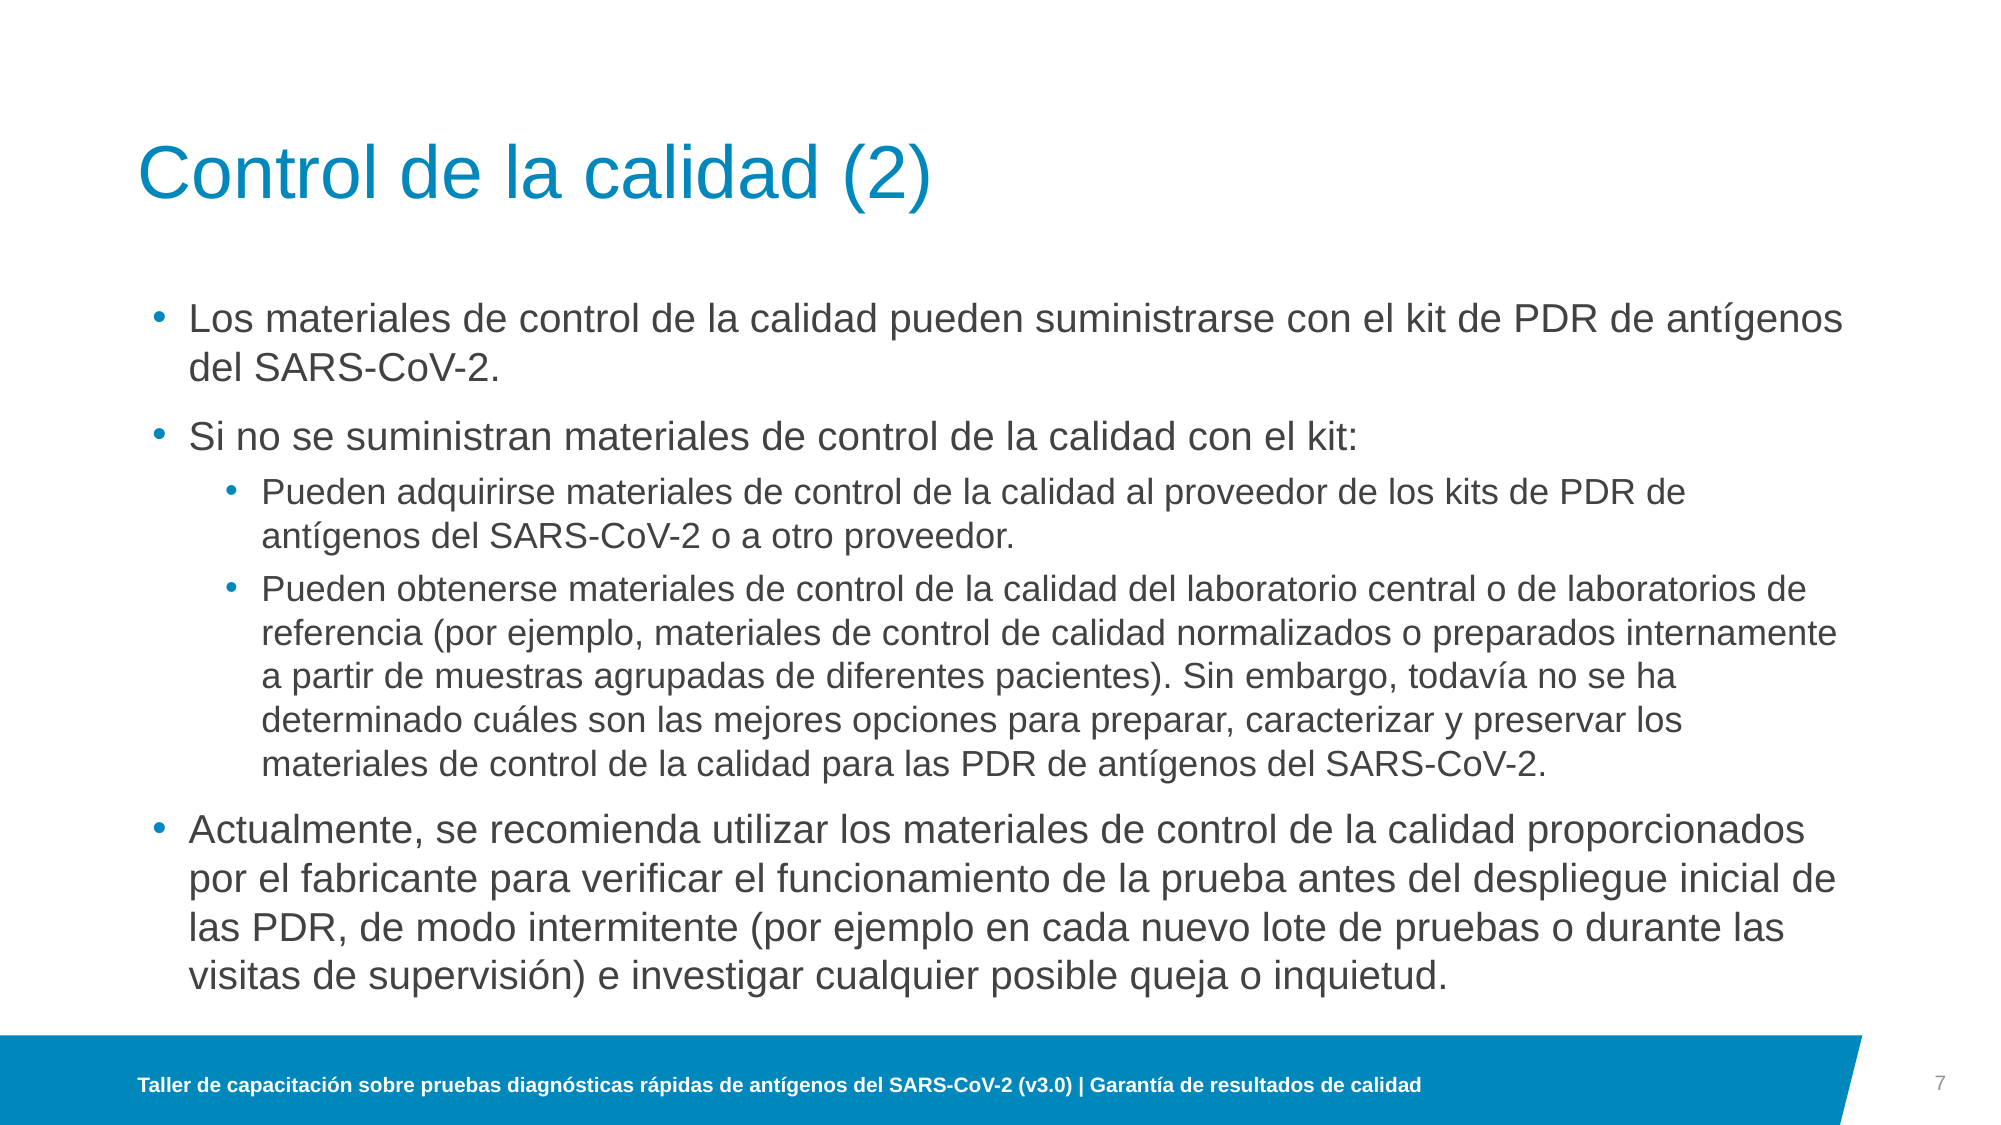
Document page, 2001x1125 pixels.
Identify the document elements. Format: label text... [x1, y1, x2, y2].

list Los materiales de control de la calidad pueden suministrarse con el kit de PDR de antígenos del SARS-CoV-2. Si no se suministran materiales de control de la calidad con el kit: Pueden adquirirse materiales de control de la calidad al proveedor de los kits de PDR de antígenos del SARS-CoV-2 o a otro proveedor. Pueden obtenerse materiales de control de la calidad del laboratorio central o de laboratorios de referencia (por ejemplo, materiales de control de calidad normalizados o preparados internamente a partir de muestras agrupadas de diferentes pacientes). Sin embargo, todavía no se ha determinado cuáles son las mejores opciones para preparar, caracterizar y preservar los materiales de control de la calidad para las PDR de antígenos del SARS-CoV-2. Actualmente, se recomienda utilizar los materiales de control de la calidad proporcionados por el fabricante para verificar el funcionamiento de la prueba antes del despliegue inicial de las PDR, de modo intermitente (por ejemplo en cada nuevo lote de pruebas o durante las visitas de supervisión) e investigar cualquier posible queja o inquietud. [137, 284, 1863, 1014]
title Control de la calidad (2) [137, 59, 1863, 215]
footer Taller de capacitación sobre pruebas diagnósticas rápidas de antígenos del SARS-CoV-2 (v3.0) | Garantía de resultados de calidad [137, 1042, 1555, 1125]
slide_number 7 [1862, 1035, 1947, 1125]
